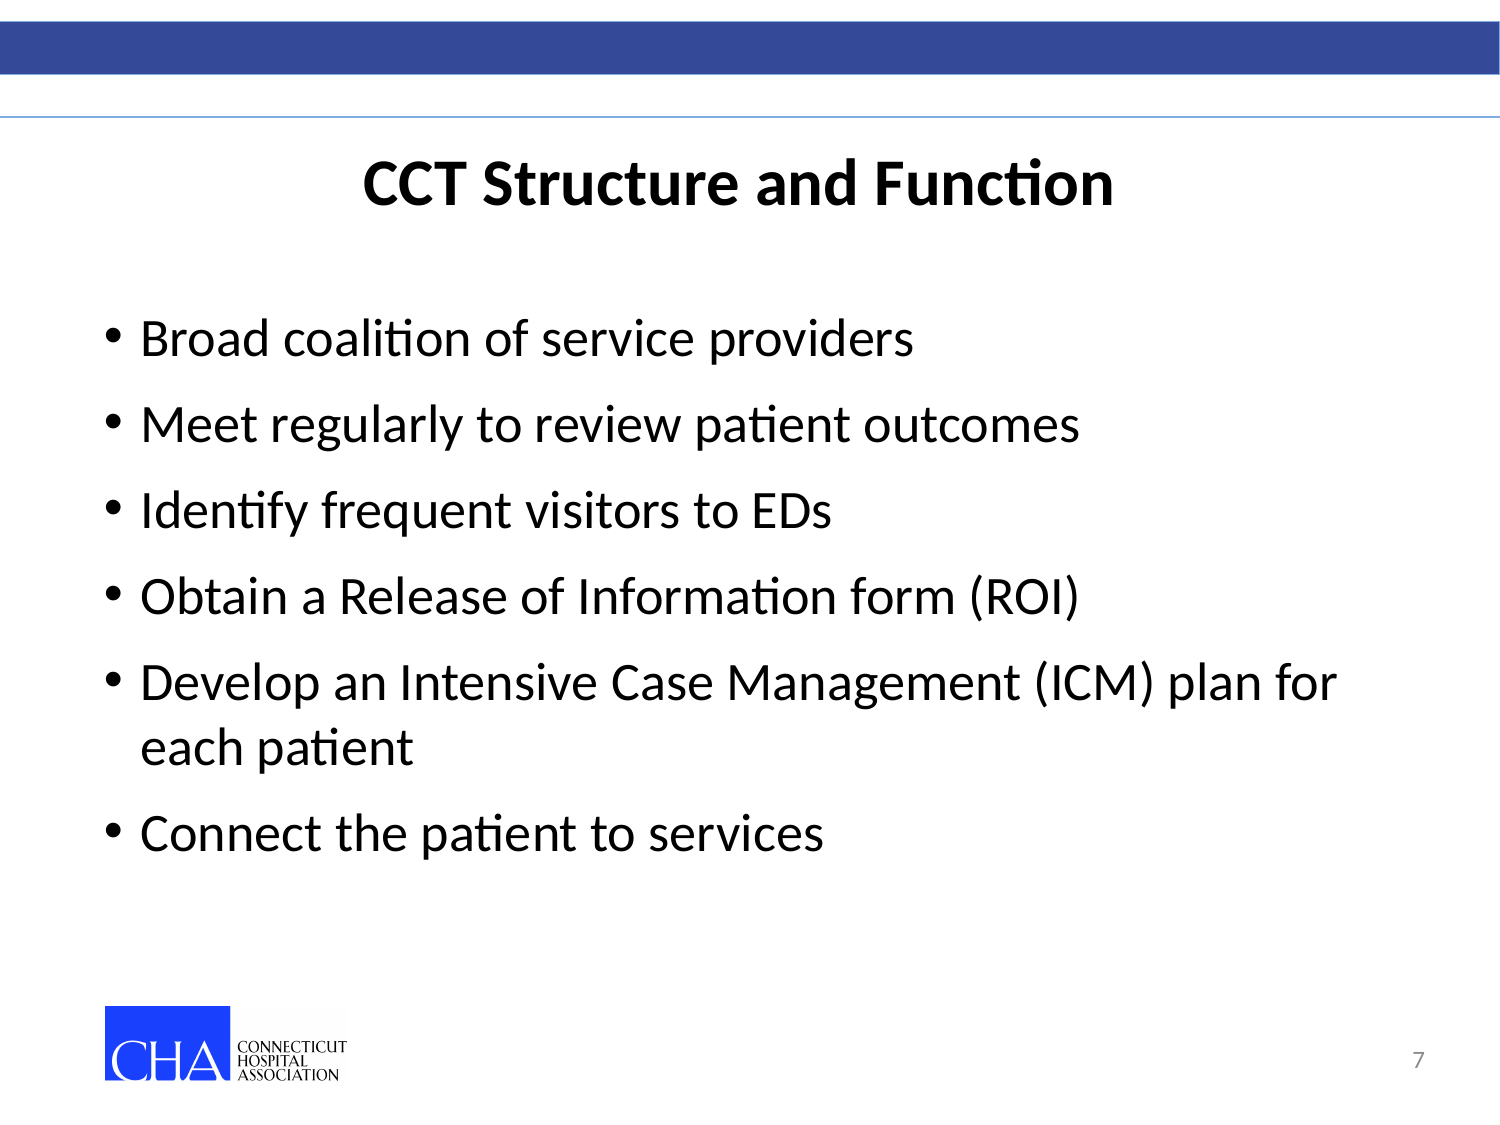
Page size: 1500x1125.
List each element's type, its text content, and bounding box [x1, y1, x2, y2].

picture [105, 1006, 347, 1081]
list Broad coalition of service providers Meet regularly to review patient outcomes Identify frequent visitors to EDs Obtain a Release of Information form (ROI) Develop an Intensive Case Management (ICM) plan for each patient Connect the patient to services [102, 295, 1393, 880]
title CCT Structure and Function [102, 140, 1393, 222]
